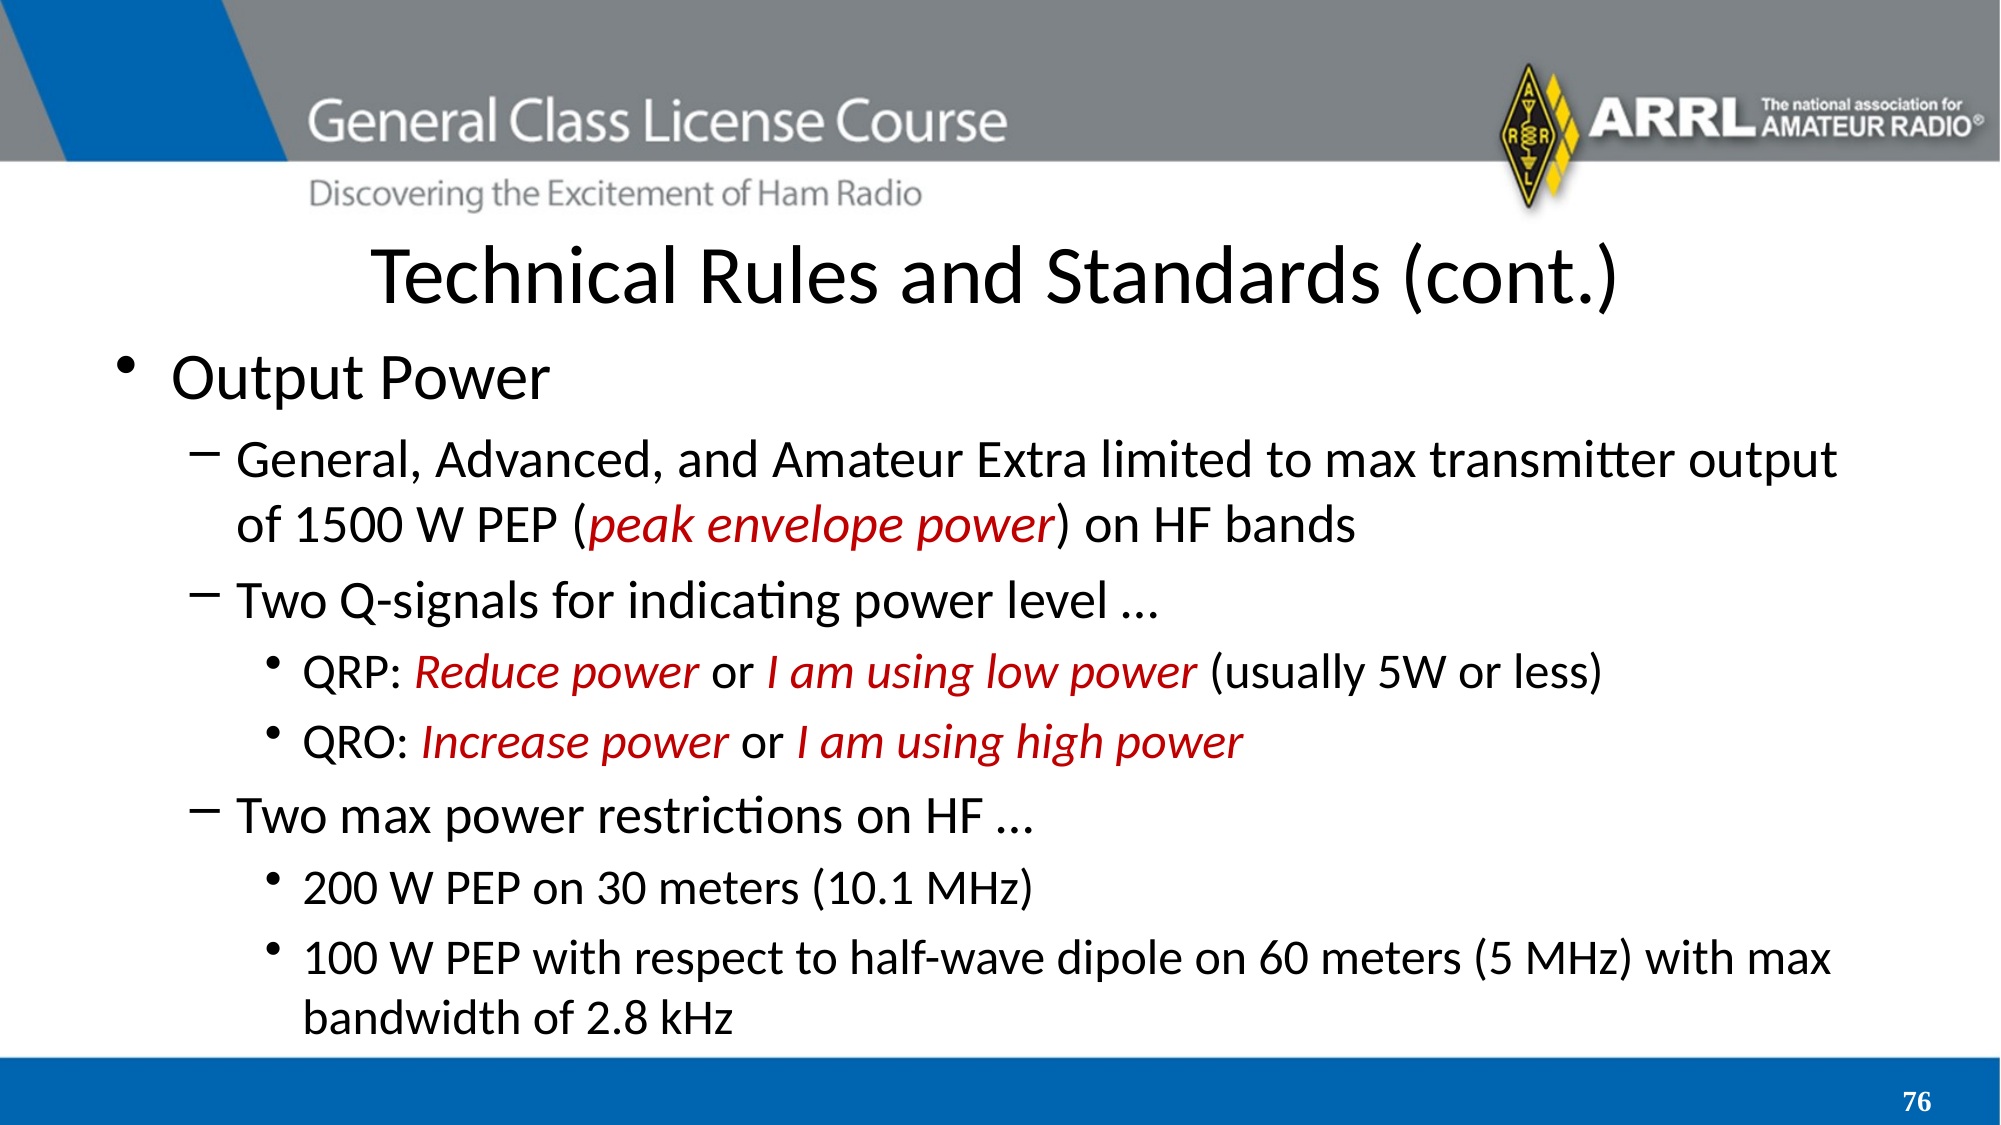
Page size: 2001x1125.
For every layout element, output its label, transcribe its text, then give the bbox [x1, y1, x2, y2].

list Output Power General, Advanced, and Amateur Extra limited to max transmitter output of 1500 W PEP (peak envelope power) on HF bands Two Q-signals for indicating power level … QRP: Reduce power or I am using low power (usually 5W or less) QRO: Increase power or I am using high power Two max power restrictions on HF … 200 W PEP on 30 meters (10.1 MHz) 100 W PEP with respect to half-wave dipole on 60 meters (5 MHz) with max bandwidth of 2.8 kHz [99, 324, 1900, 1012]
picture [0, 0, 2001, 1125]
title Technical Rules and Standards (cont.) [96, 212, 1897, 356]
